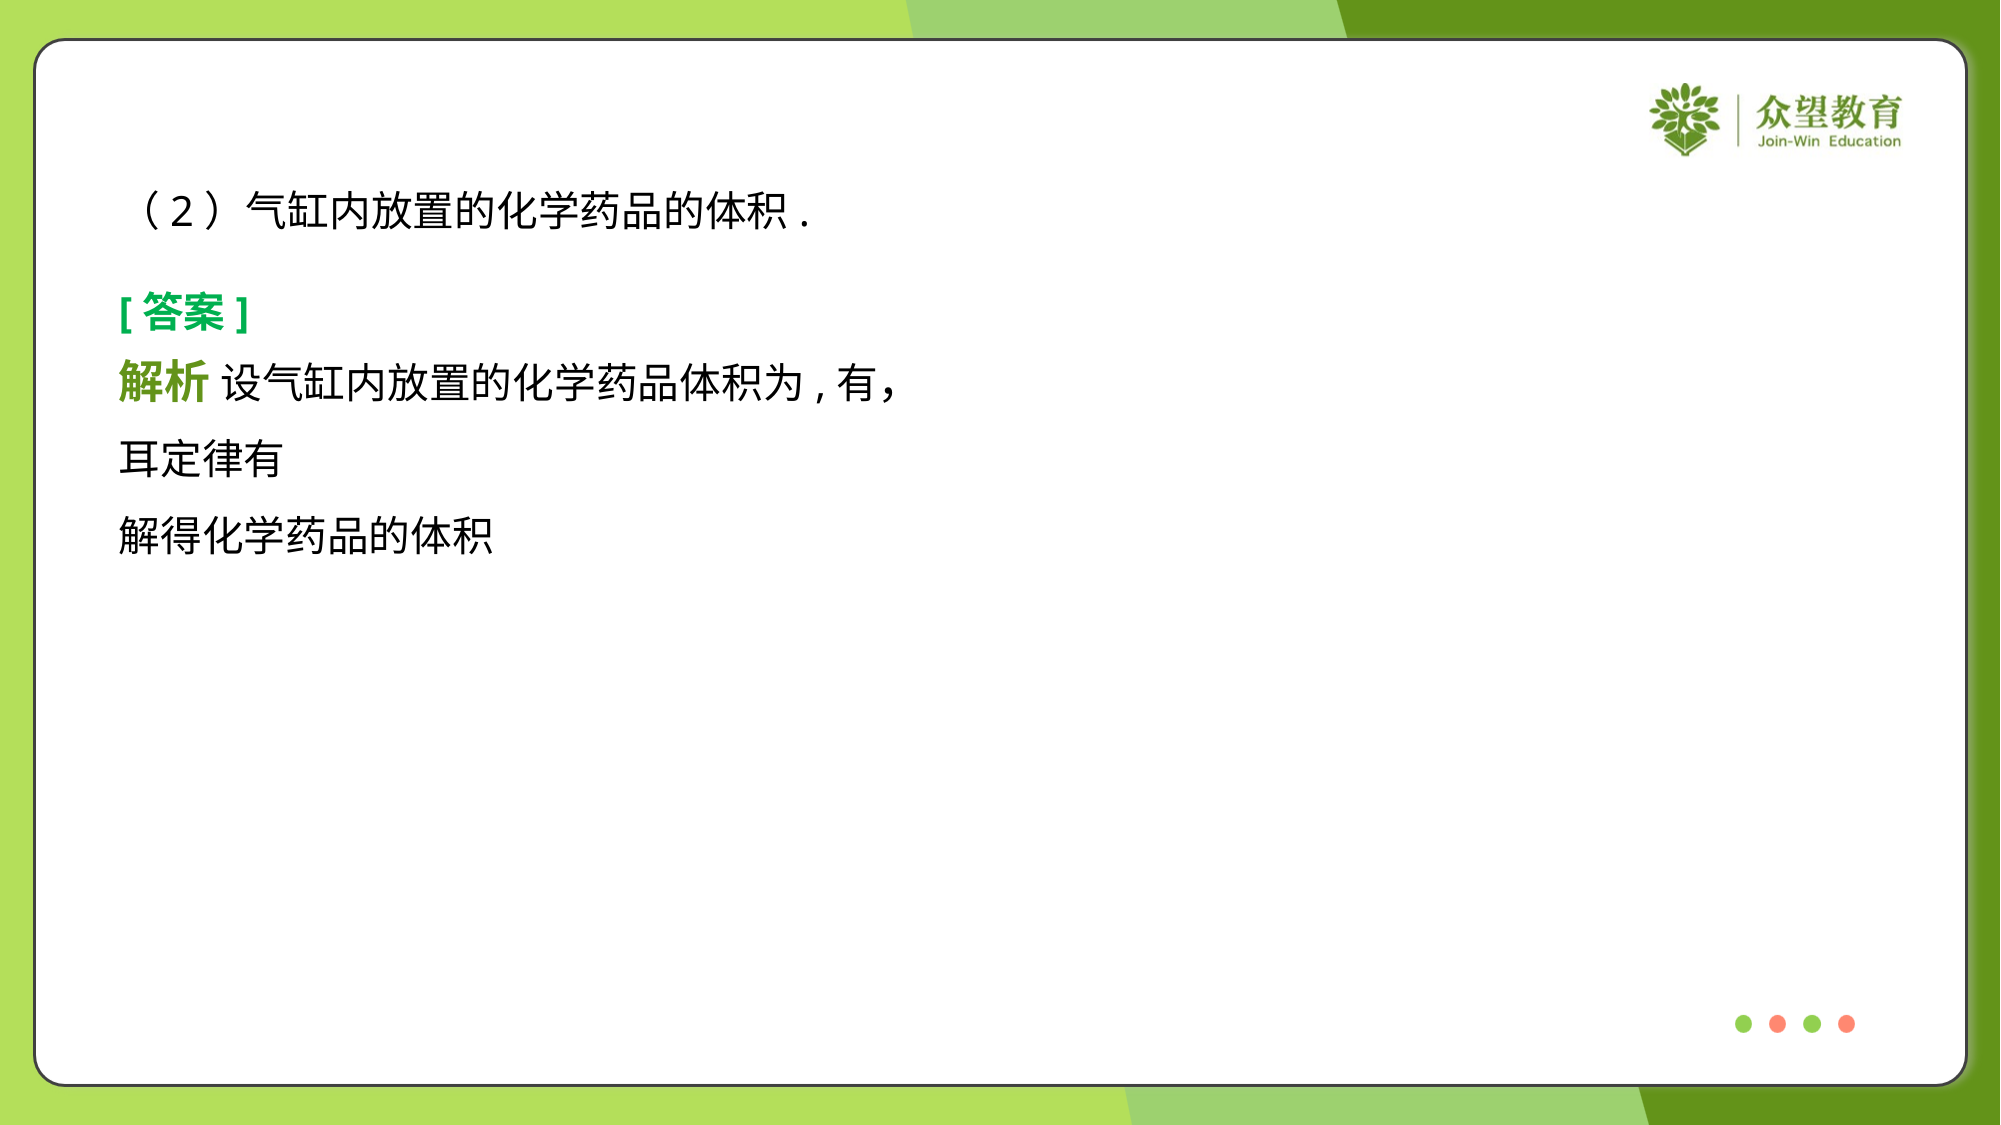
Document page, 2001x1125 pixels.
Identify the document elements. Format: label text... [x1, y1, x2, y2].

text_box （2）气缸内放置的化学药品的体积. [118, 159, 1883, 227]
picture [0, 0, 2000, 1125]
